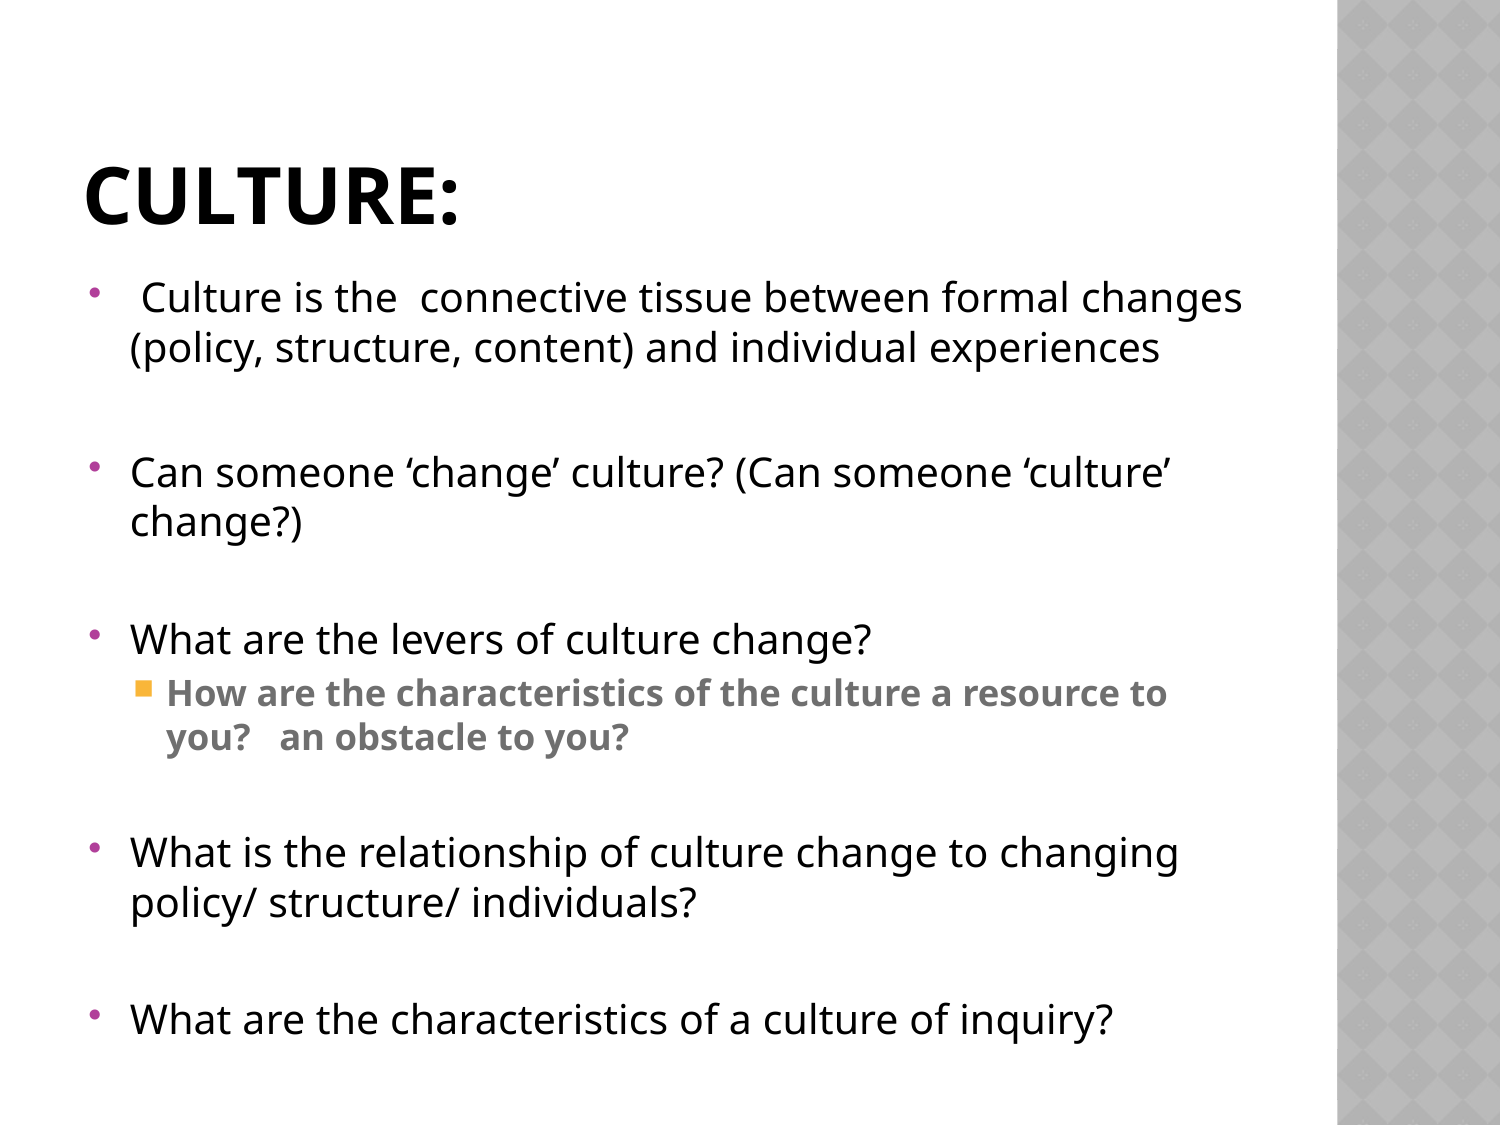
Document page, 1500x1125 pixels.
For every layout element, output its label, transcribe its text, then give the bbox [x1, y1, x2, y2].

list Culture is the connective tissue between formal changes (policy, structure, content) and individual experiences Can someone ‘change’ culture? (Can someone ‘culture’ change?) What are the levers of culture change? How are the characteristics of the culture a resource to you? an obstacle to you? What is the relationship of culture change to changing policy/ structure/ individuals? What are the characteristics of a culture of inquiry? [75, 264, 1263, 1059]
title Culture: [75, 52, 1263, 240]
